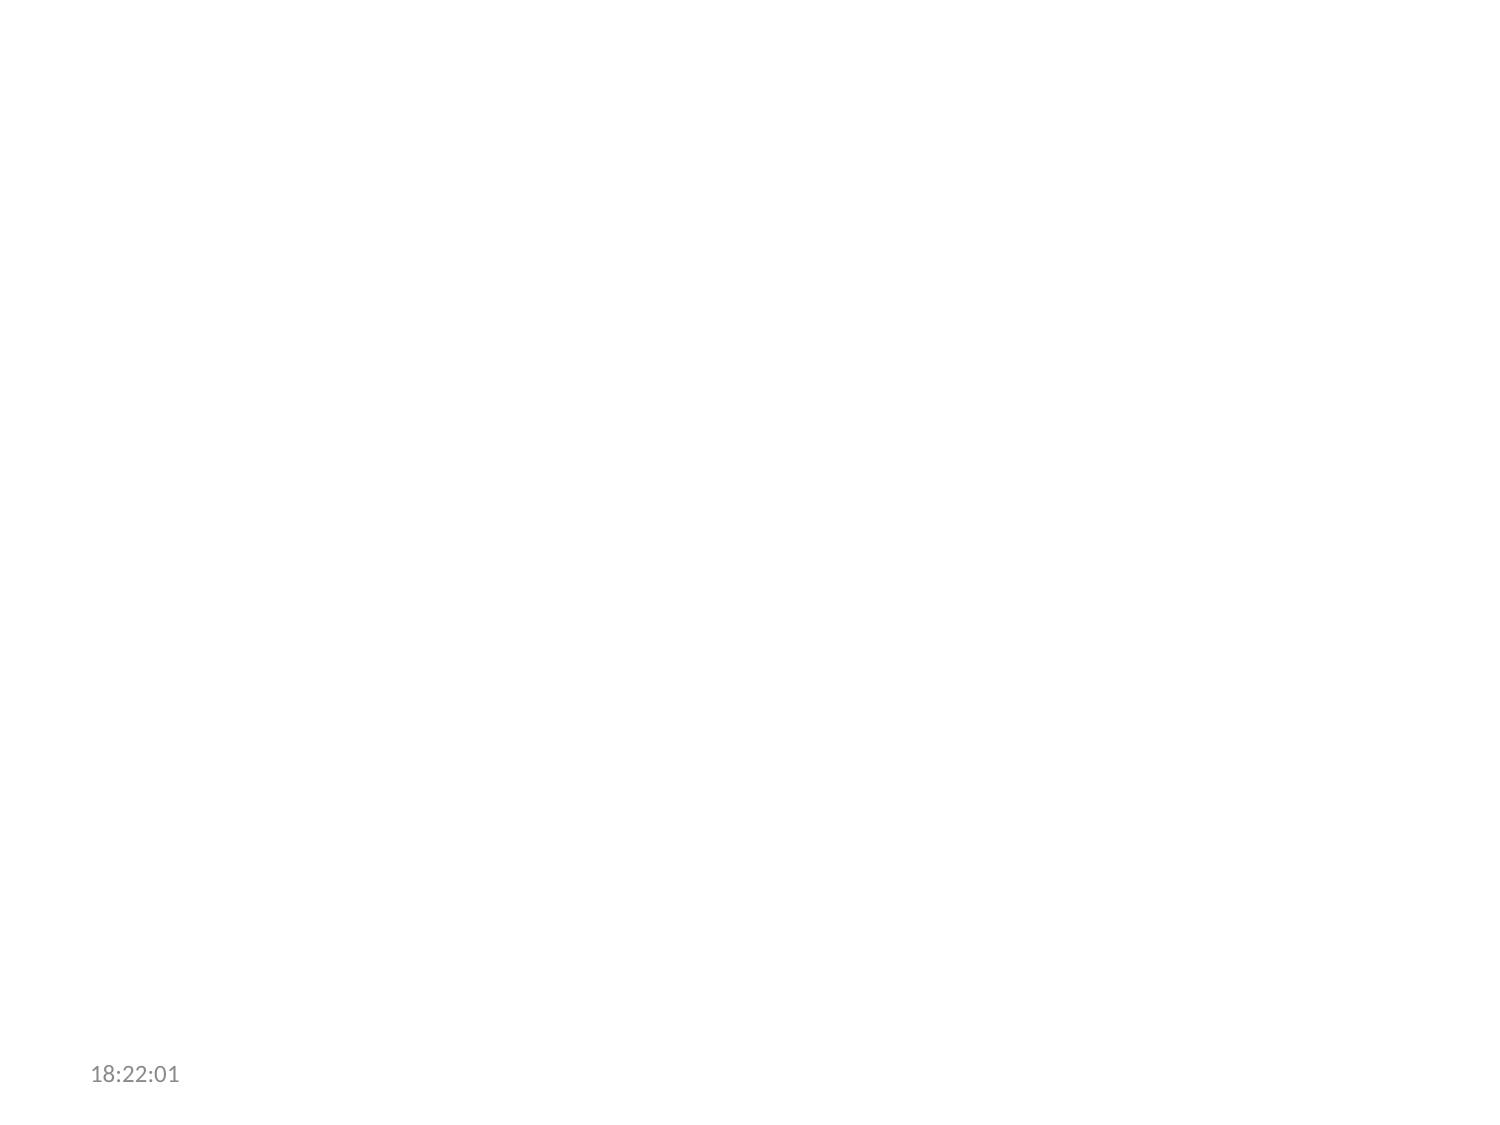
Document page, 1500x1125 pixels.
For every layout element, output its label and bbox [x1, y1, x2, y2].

slide_number [75, 1042, 425, 1103]
